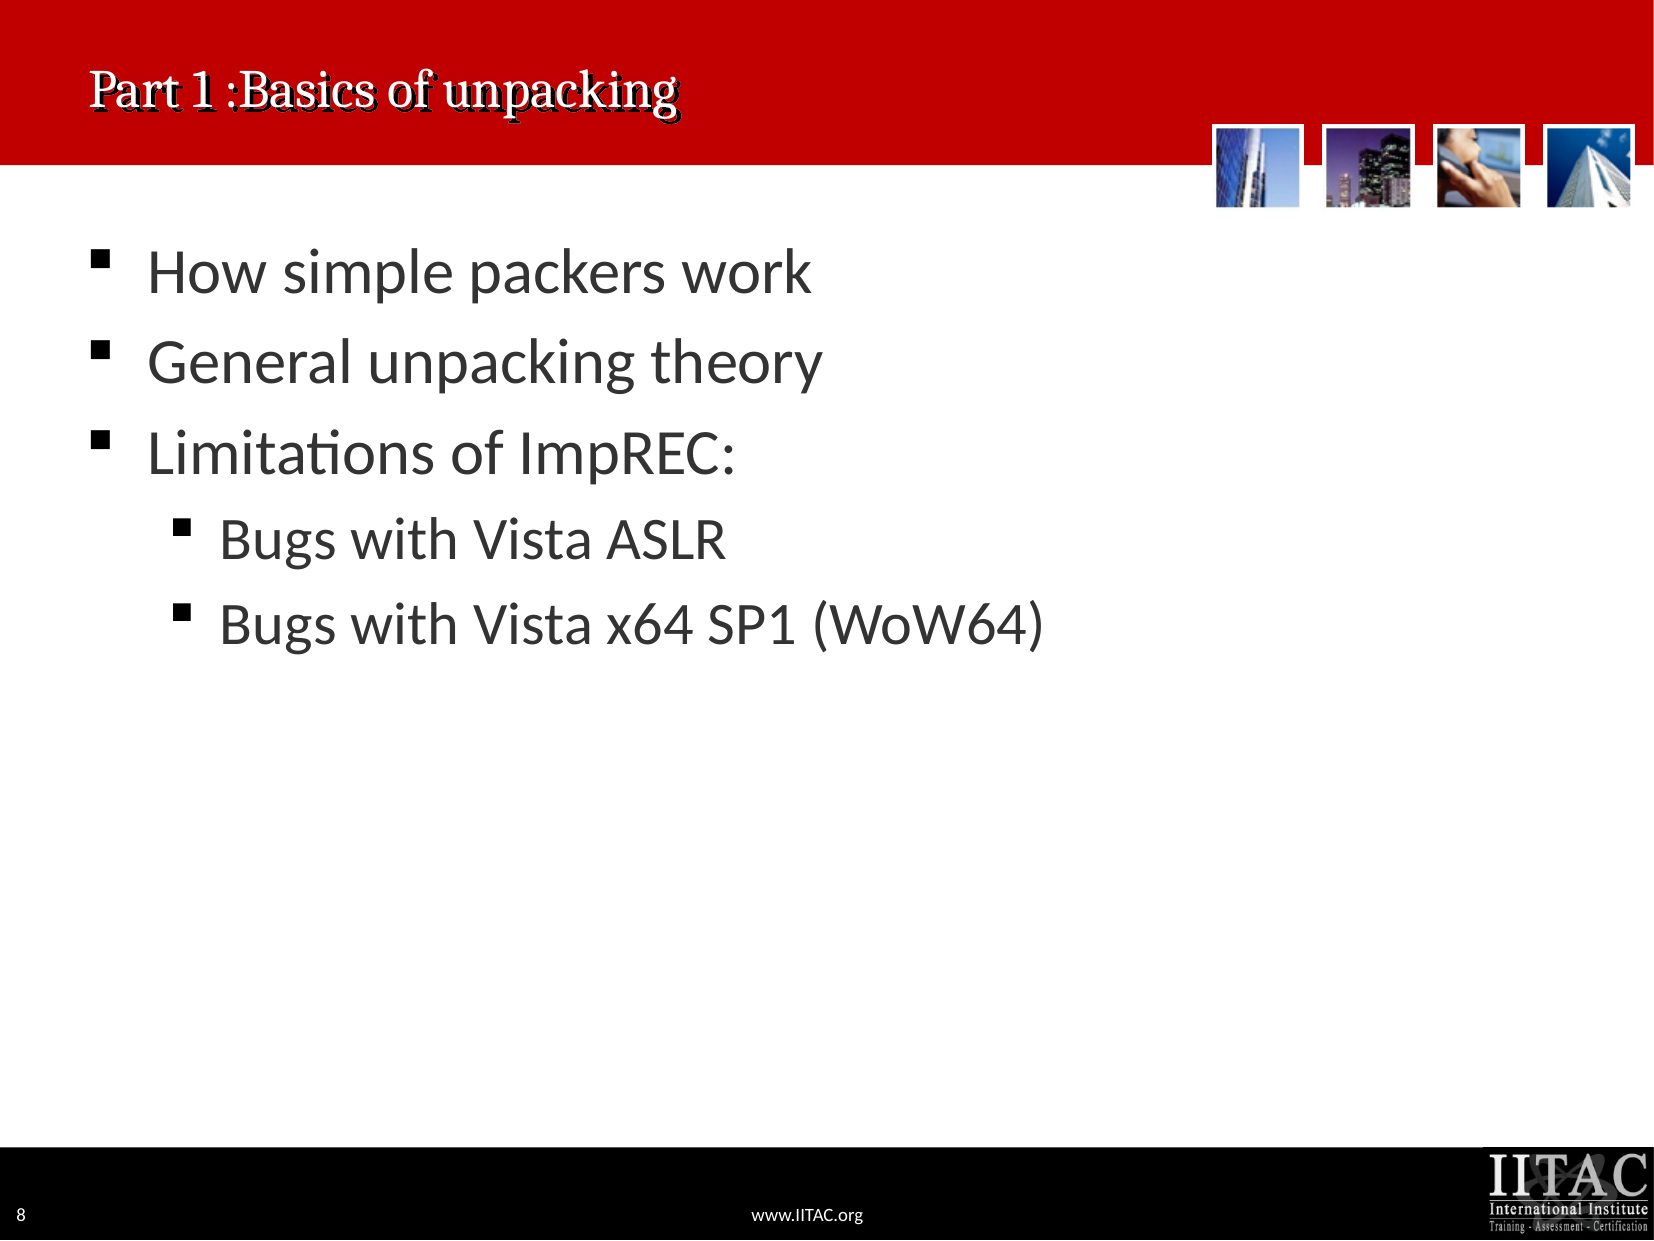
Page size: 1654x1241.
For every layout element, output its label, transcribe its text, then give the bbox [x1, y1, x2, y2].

picture [1433, 135, 1525, 212]
picture [1212, 135, 1304, 212]
title Part 1 :Basics of unpacking [71, 41, 1596, 130]
picture [1322, 135, 1415, 212]
footer www.IITAC.org [152, 1194, 1466, 1239]
slide_number 8 [0, 1194, 152, 1241]
picture [1483, 1147, 1654, 1240]
picture [1543, 124, 1635, 212]
list How simple packers work General unpacking theory Limitations of ImpREC: Bugs with Vista ASLR Bugs with Vista x64 SP1 (WoW64) [68, 220, 1592, 1144]
